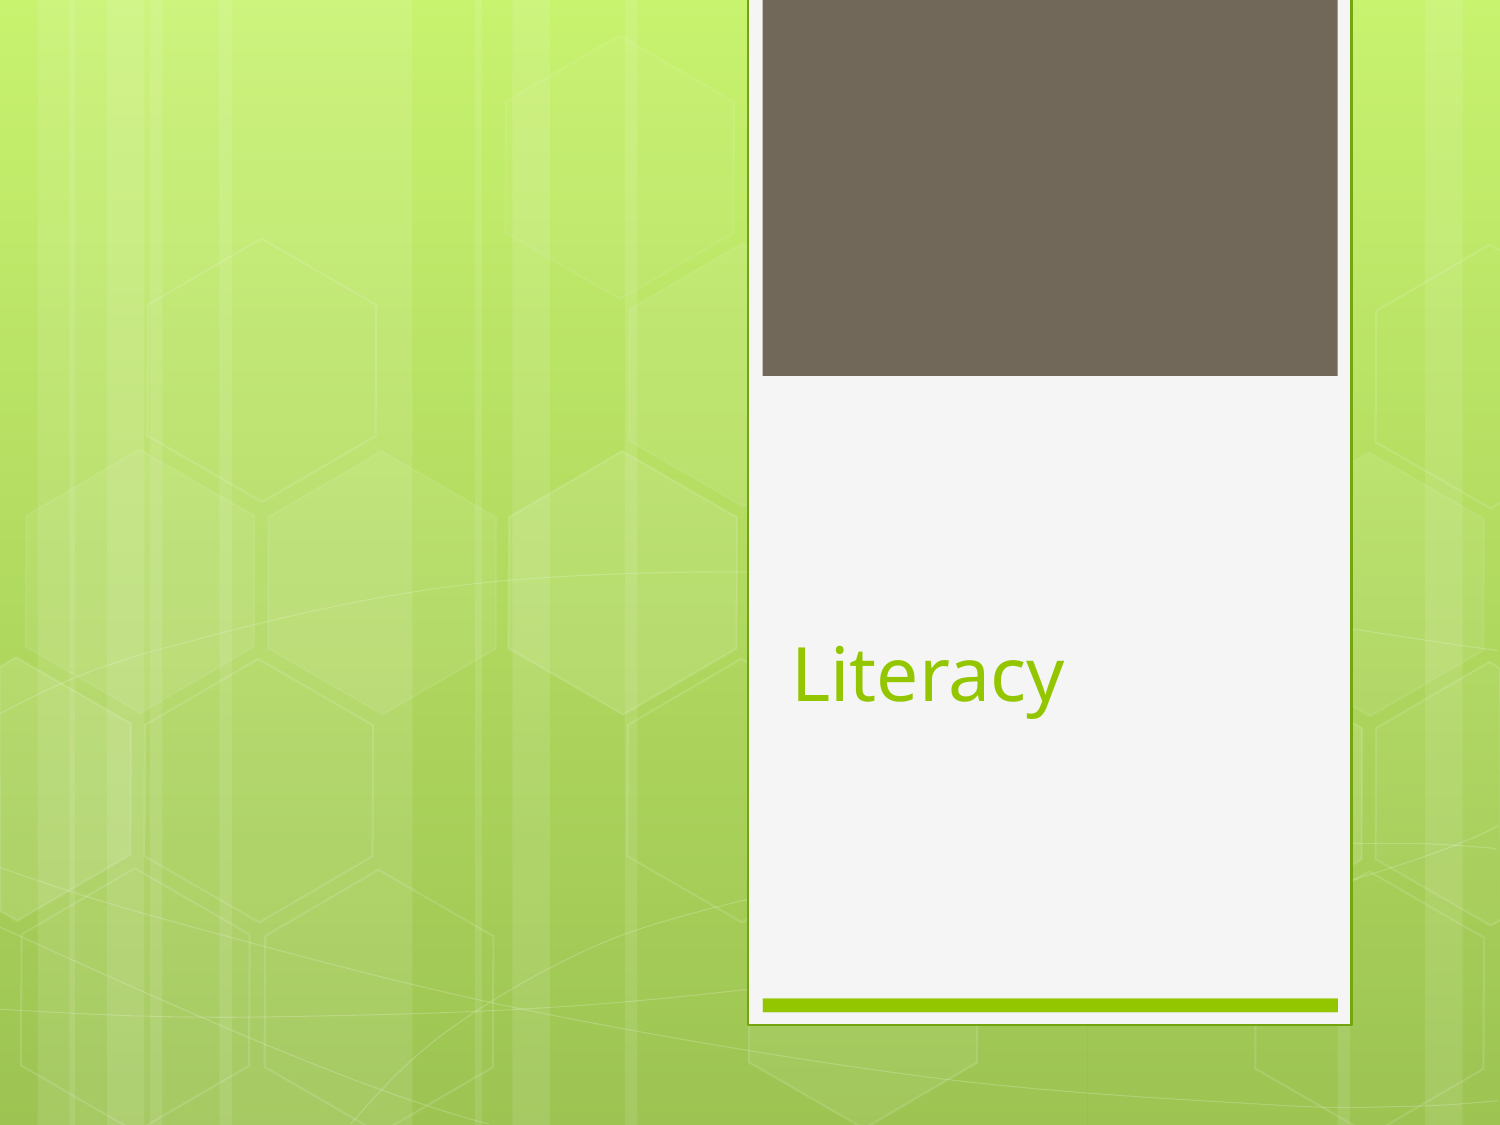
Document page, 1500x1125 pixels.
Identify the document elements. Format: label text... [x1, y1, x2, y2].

title Literacy [776, 444, 1320, 724]
